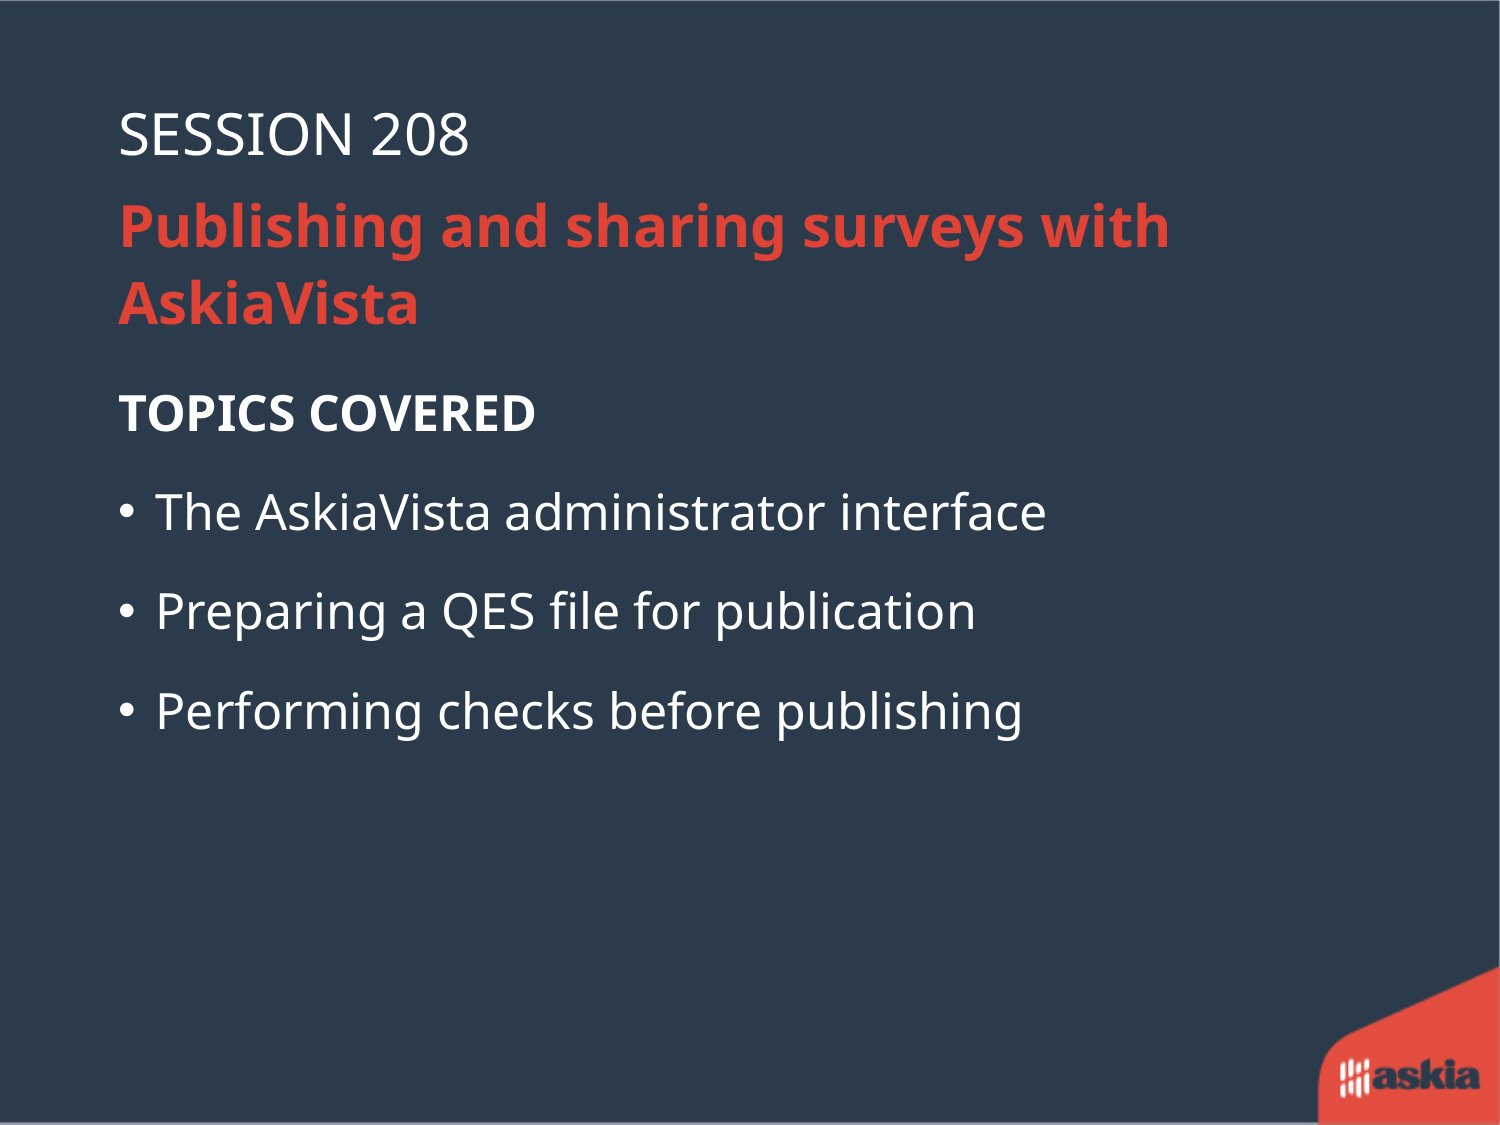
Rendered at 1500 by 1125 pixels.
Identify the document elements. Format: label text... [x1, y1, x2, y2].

list Publishing and sharing surveys with AskiaVista [103, 174, 1397, 322]
picture [0, 0, 1500, 1125]
list TOPICS COVERED The AskiaVista administrator interface Preparing a QES file for publication Performing checks before publishing [103, 367, 1397, 1014]
title Session 208 [103, 88, 1397, 174]
